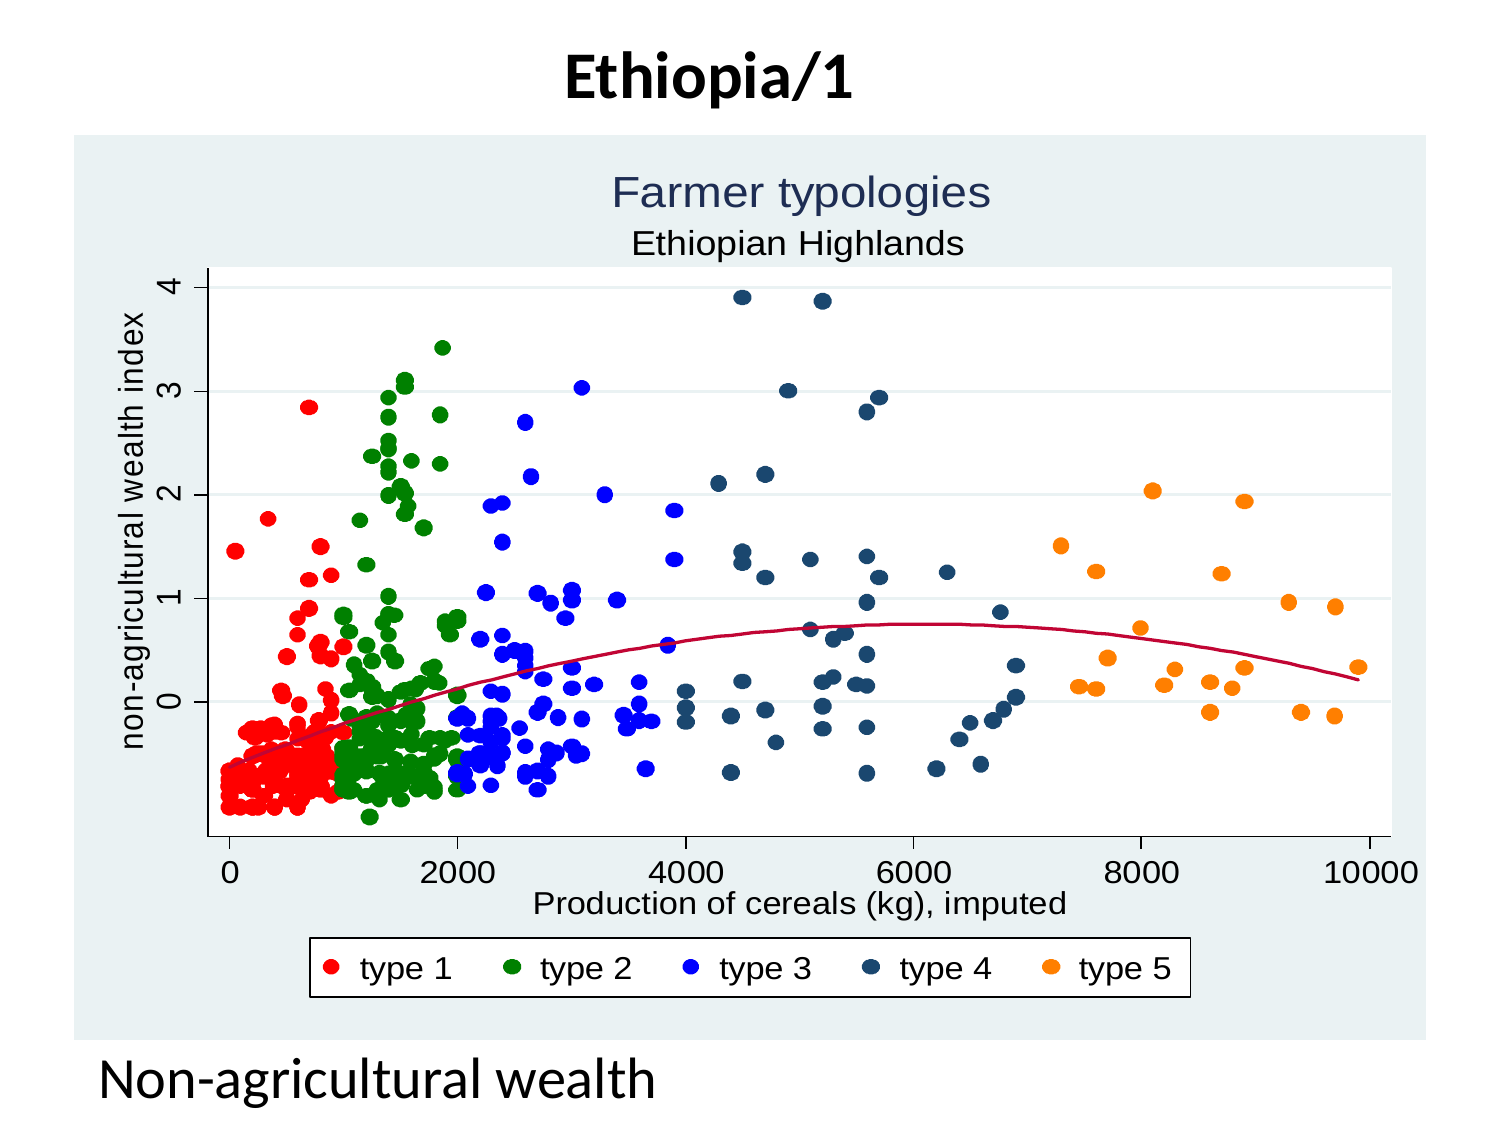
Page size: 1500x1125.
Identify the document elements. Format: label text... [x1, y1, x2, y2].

text_box Non-agricultural wealth [83, 1060, 1404, 1118]
picture [62, 124, 1438, 1051]
text_box Ethiopia/1 [7, 24, 1408, 138]
